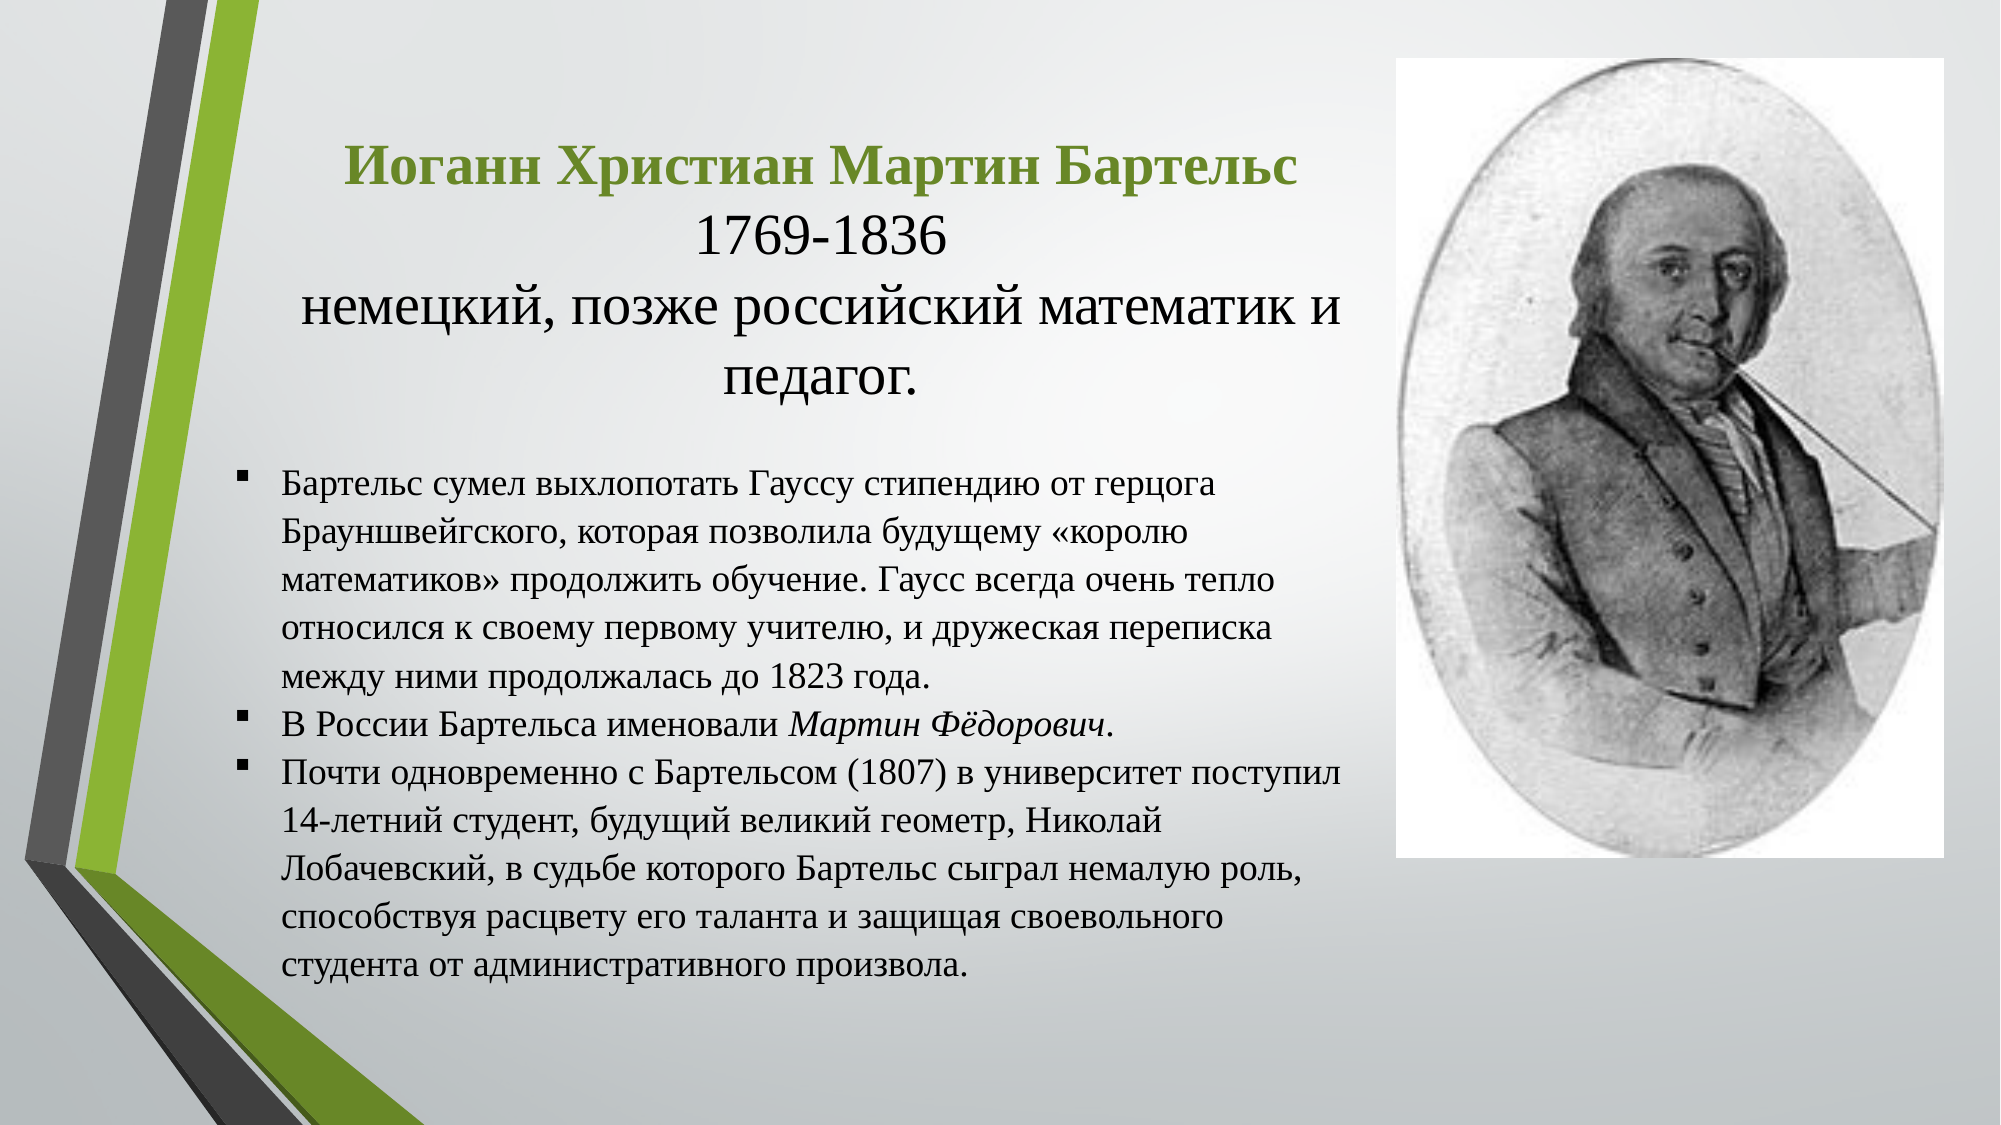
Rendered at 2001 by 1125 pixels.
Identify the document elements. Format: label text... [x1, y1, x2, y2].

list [1396, 58, 1944, 858]
title Иоганн Христиан Мартин Бартельс 1769-1836 немецкий, позже российский математик и педагог. [261, 58, 1382, 447]
text_box Бартельс сумел выхлопотать Гауссу стипендию от герцога Брауншвейгского, которая позволила будущему «королю математиков» продолжить обучение. Гаусс всегда очень тепло относился к своему первому учителю, и дружеская переписка между ними продолжалась до 1823 года. В России Бартельса именовали Мартин Фёдорович. Почти одновременно с Бартельсом (1807) в университет поступил 14-летний студент, будущий великий геометр, Николай Лобачевский, в судьбе которого Бартельс сыграл немалую роль, способствуя расцвету его таланта и защищая своевольного студента от административного произвола. [219, 447, 1382, 1024]
